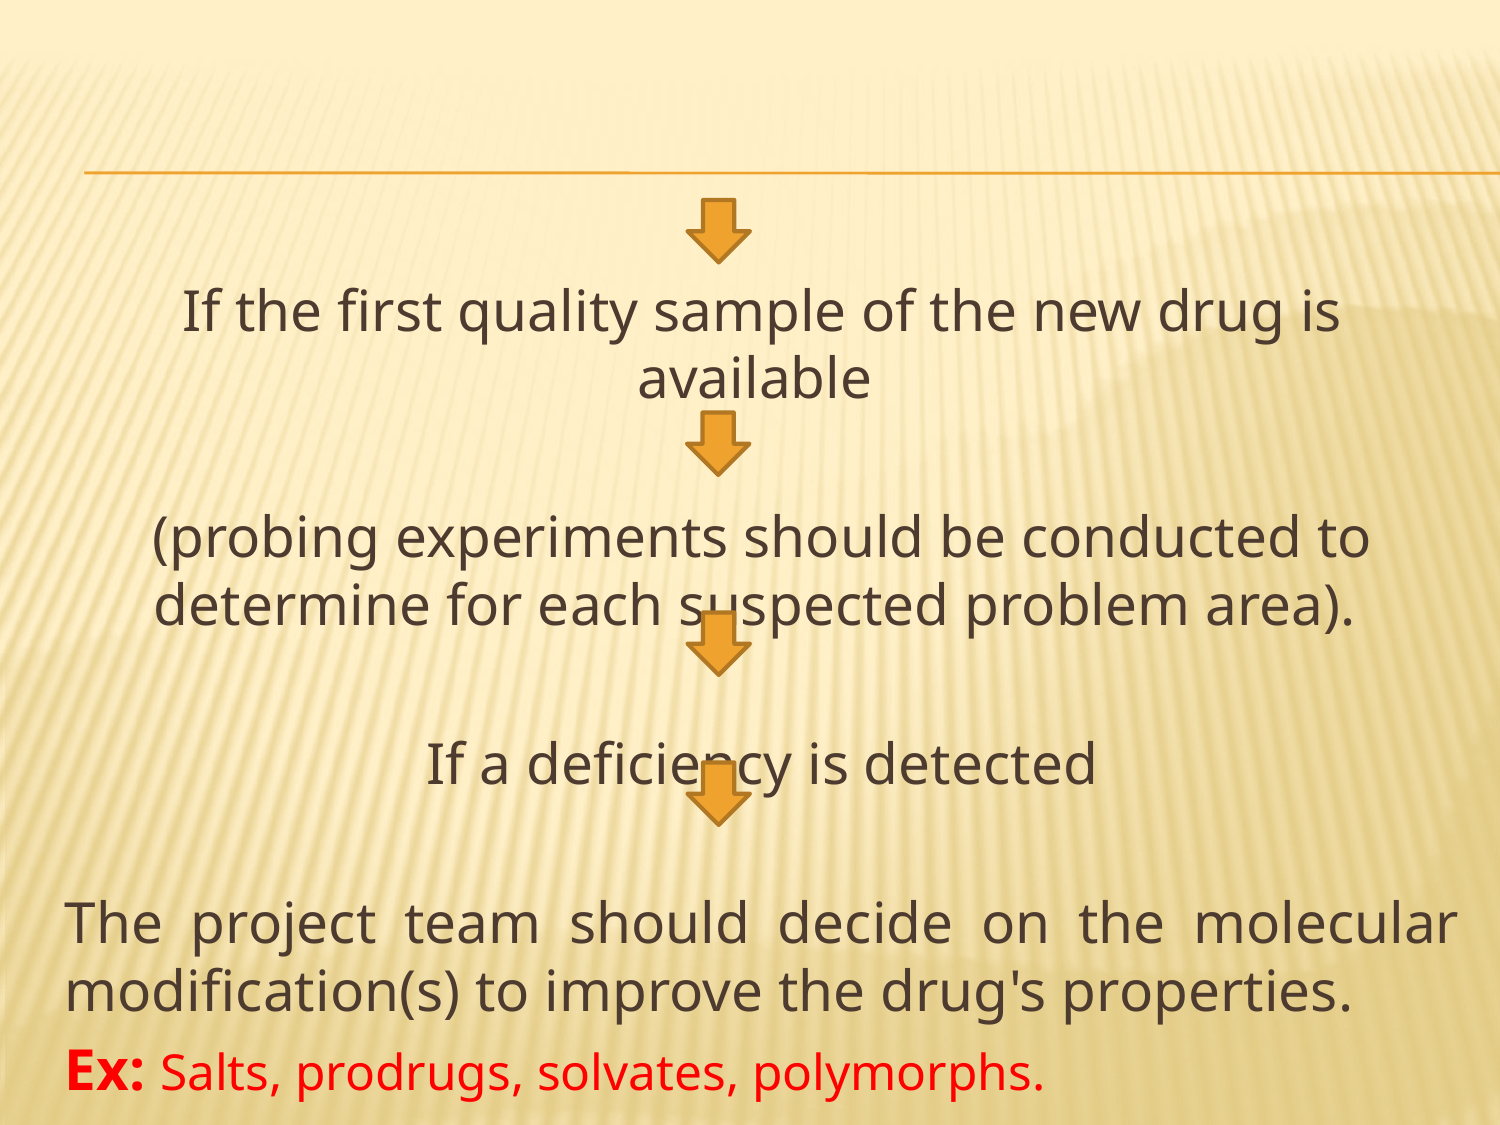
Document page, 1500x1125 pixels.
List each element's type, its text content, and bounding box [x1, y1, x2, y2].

list If the first quality sample of the new drug is available (probing experiments should be conducted to determine for each suspected problem area). If a deficiency is detected The project team should decide on the molecular modification(s) to improve the drug's properties. Ex: Salts, prodrugs, solvates, polymorphs. [50, 187, 1475, 1113]
text_box [684, 410, 752, 478]
text_box [685, 610, 752, 678]
text_box [685, 760, 752, 828]
text_box [685, 197, 752, 265]
